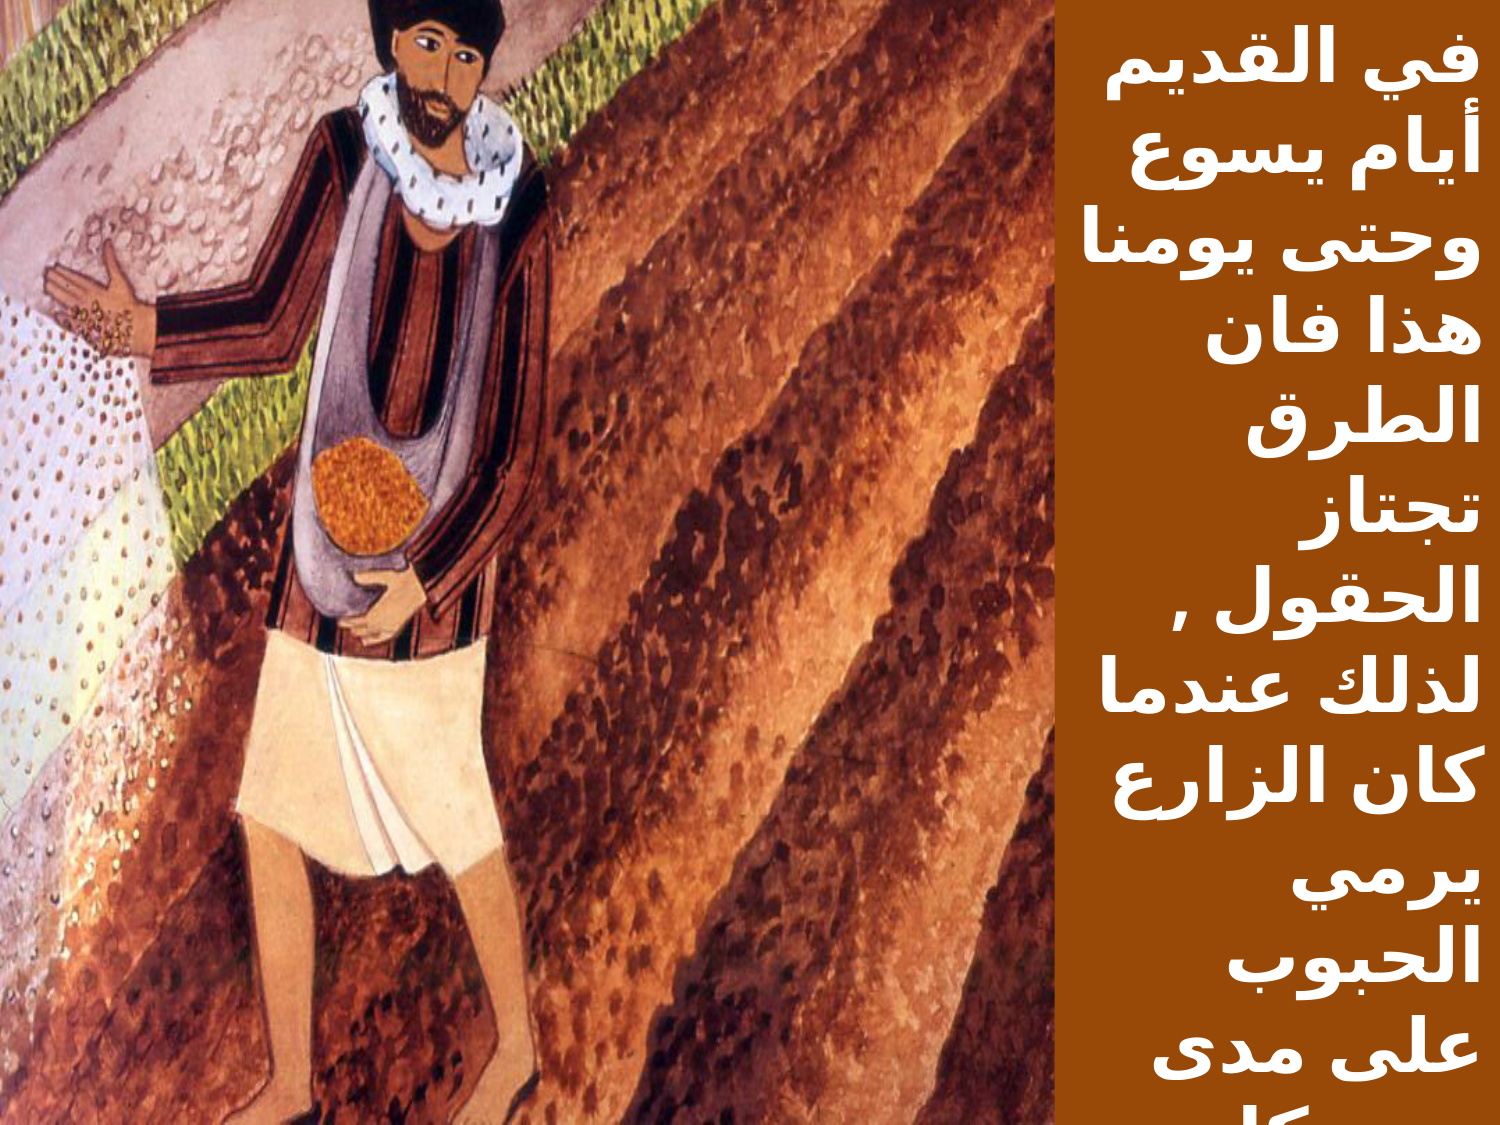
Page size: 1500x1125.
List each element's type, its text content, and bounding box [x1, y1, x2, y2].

picture [0, 0, 1055, 1125]
text_box في القديم أيام يسوع وحتى يومنا هذا فان الطرق تجتاز الحقول , لذلك عندما كان الزارع يرمي الحبوب على مدى يده , كان جزء من الحبوب يسقط على حافة الطريق... [1056, 0, 1500, 1125]
